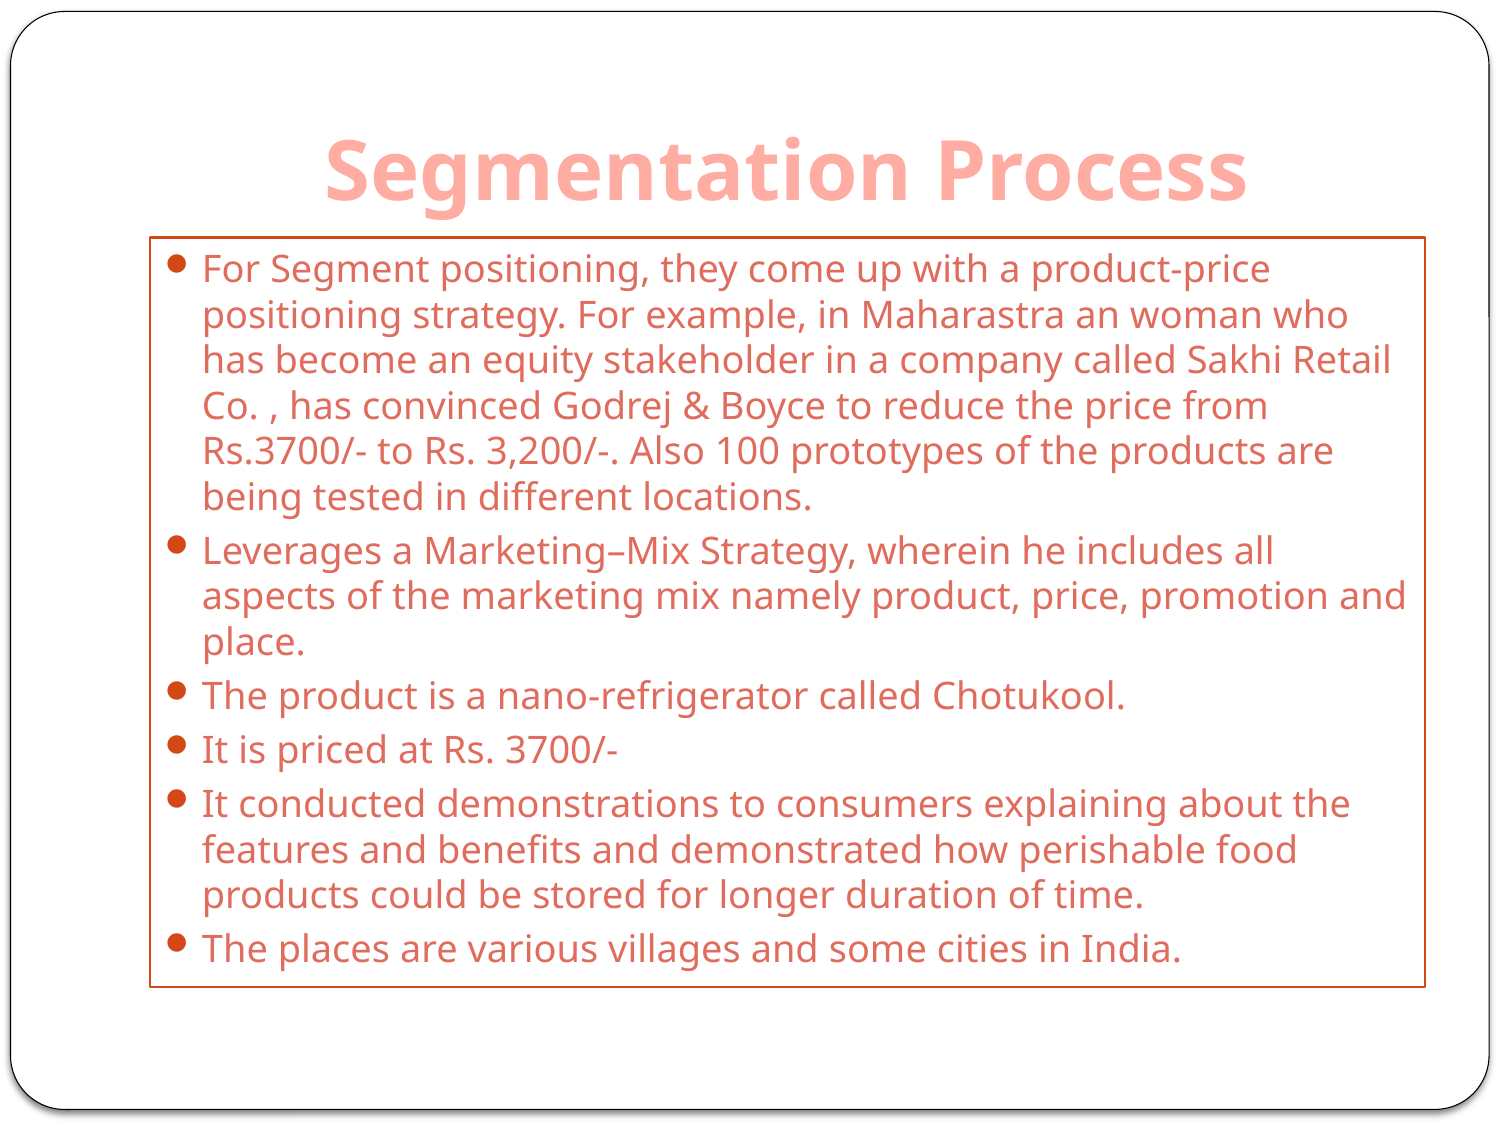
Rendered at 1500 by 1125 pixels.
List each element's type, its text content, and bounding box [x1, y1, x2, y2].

title Segmentation Process [150, 45, 1425, 233]
list For Segment positioning, they come up with a product-price positioning strategy. For example, in Maharastra an woman who has become an equity stakeholder in a company called Sakhi Retail Co. , has convinced Godrej & Boyce to reduce the price from Rs.3700/- to Rs. 3,200/-. Also 100 prototypes of the products are being tested in different locations. Leverages a Marketing–Mix Strategy, wherein he includes all aspects of the marketing mix namely product, price, promotion and place. The product is a nano-refrigerator called Chotukool. It is priced at Rs. 3700/- It conducted demonstrations to consumers explaining about the features and benefits and demonstrated how perishable food products could be stored for longer duration of time. The places are various villages and some cities in India. [149, 236, 1426, 988]
